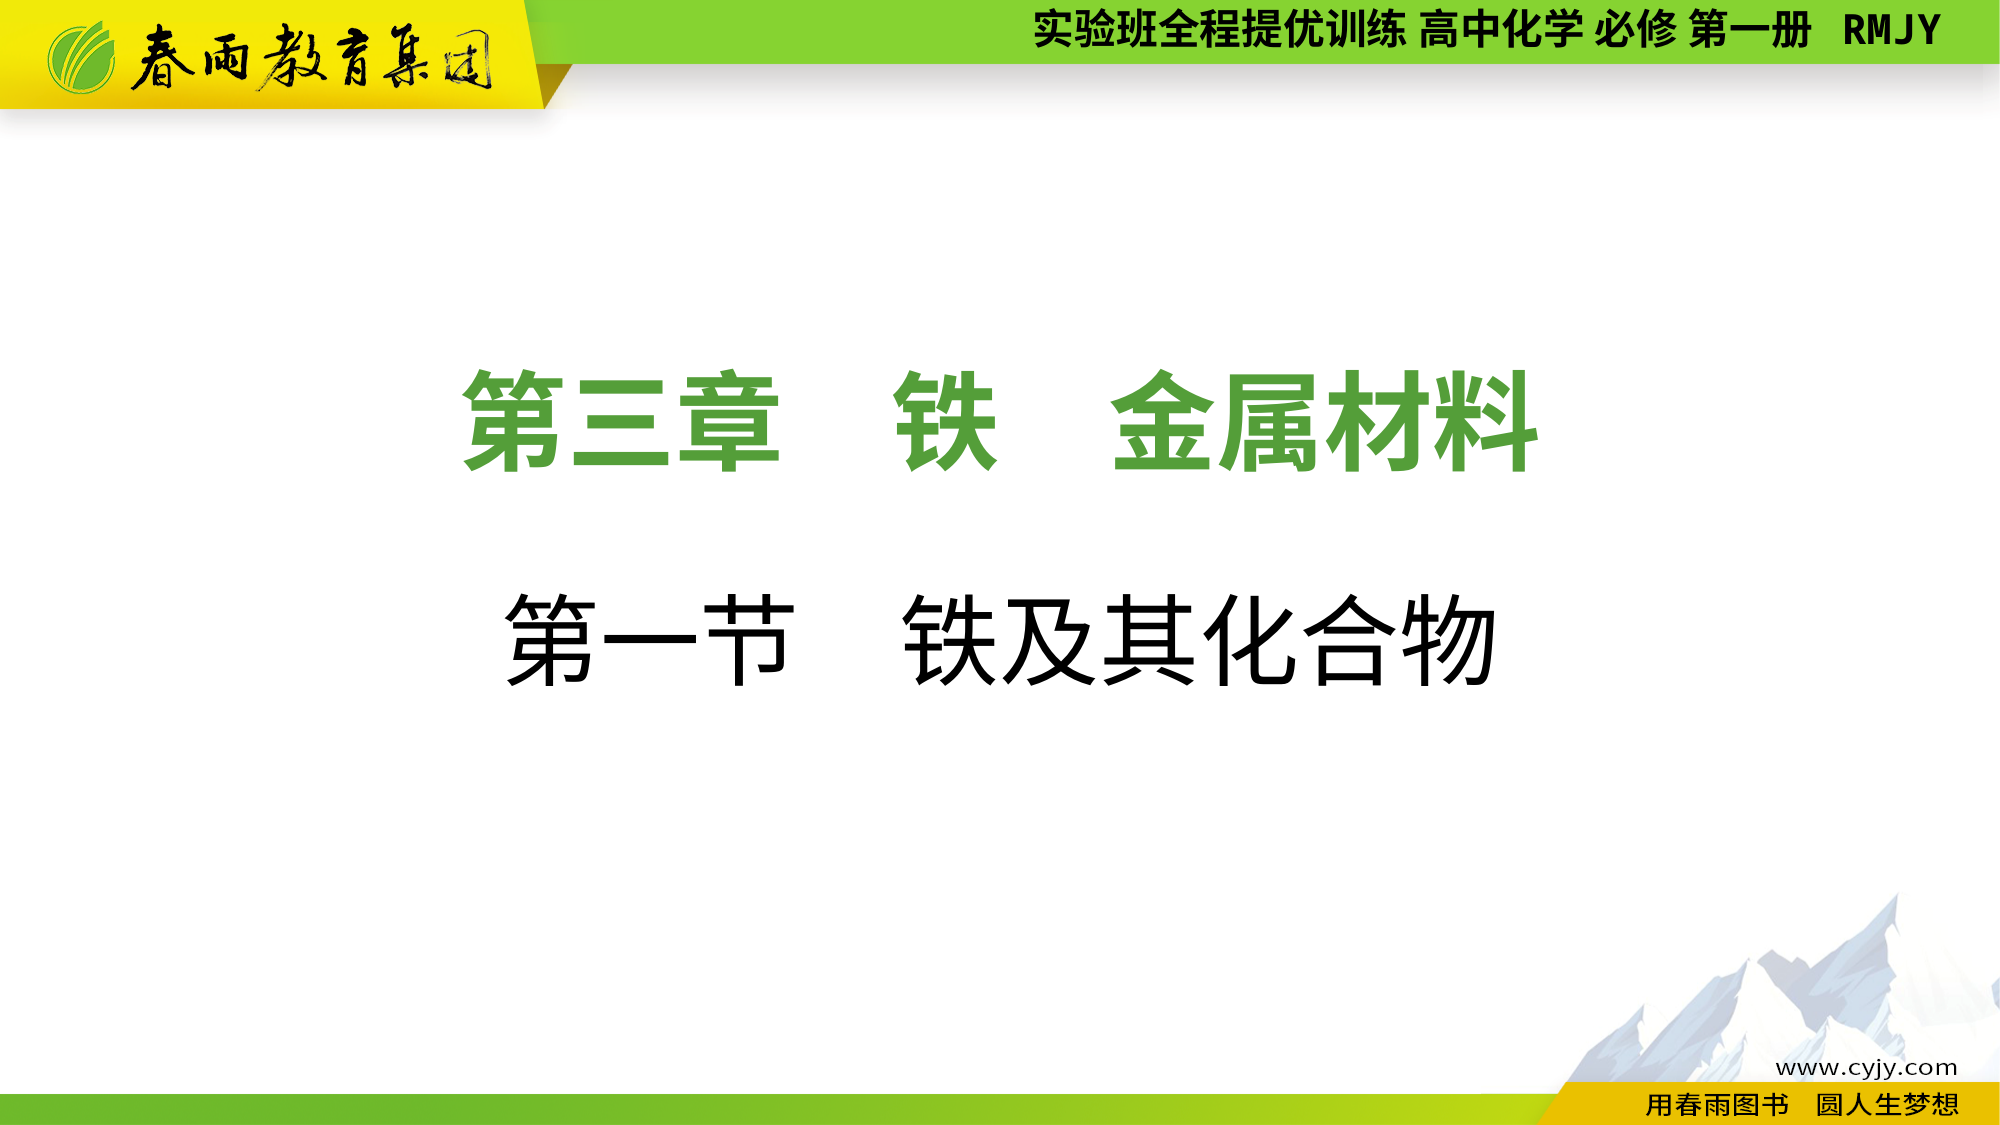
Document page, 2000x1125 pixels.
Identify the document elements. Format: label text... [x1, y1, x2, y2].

text_box 第三章 铁 金属材料 [54, 282, 1946, 492]
picture [0, 0, 2000, 1125]
text_box 第一节 铁及其化合物 [54, 511, 1946, 706]
